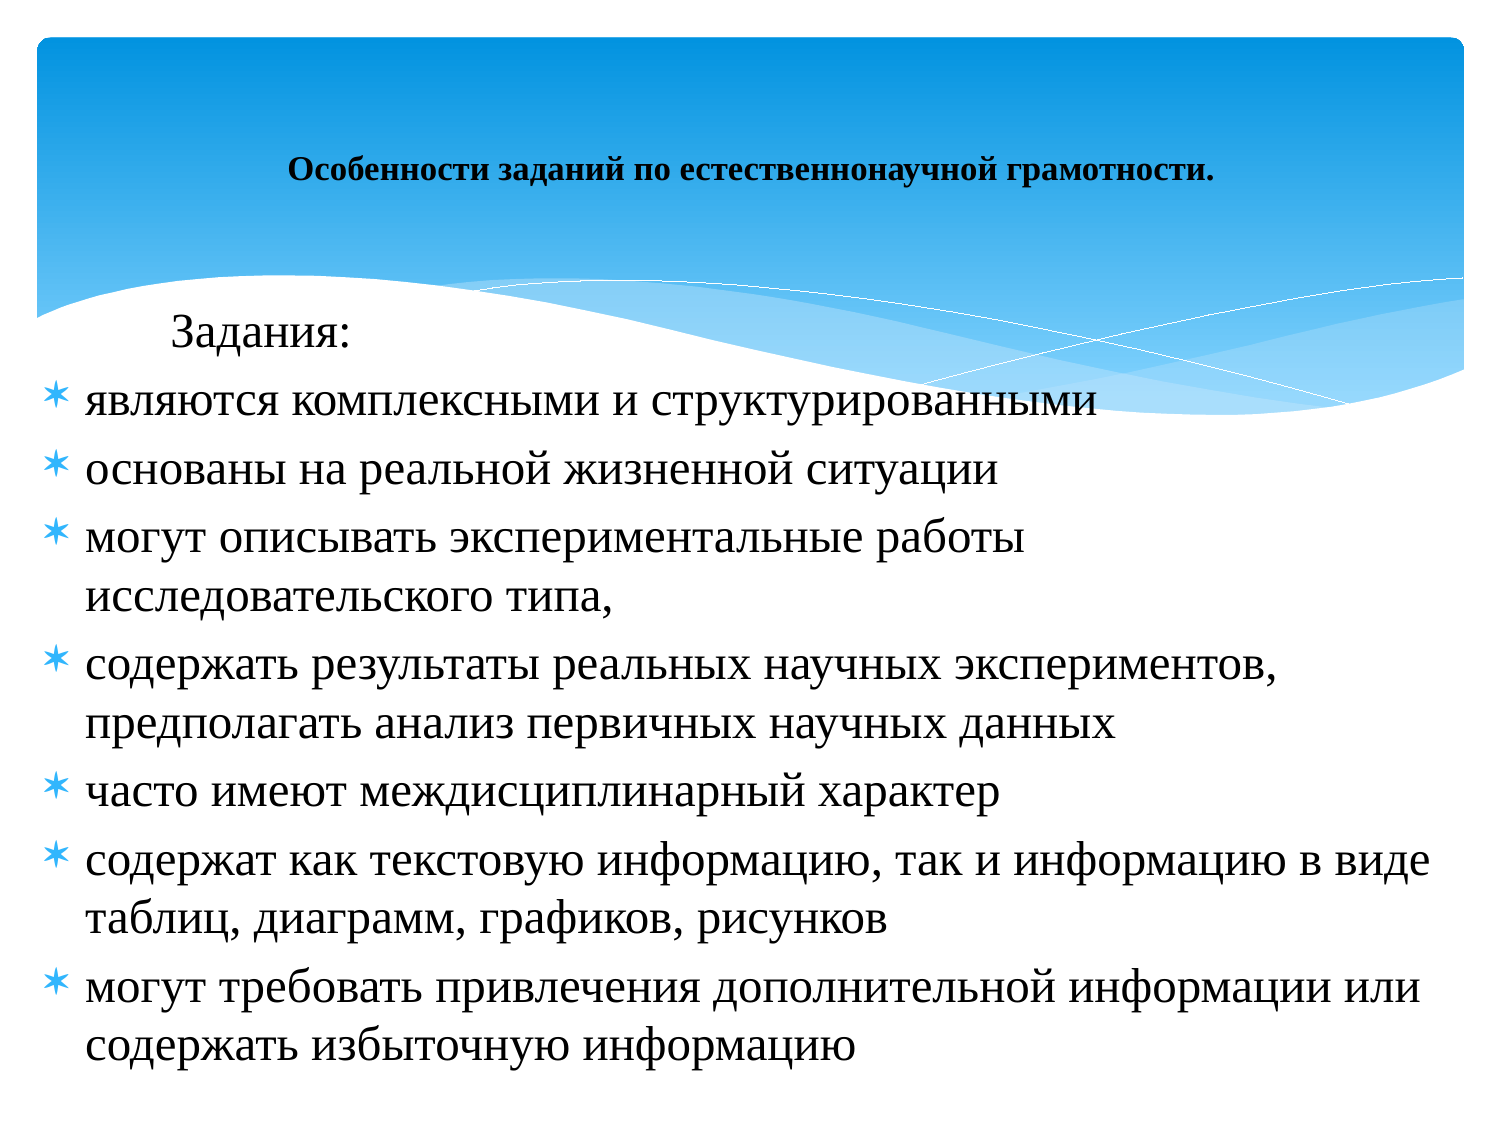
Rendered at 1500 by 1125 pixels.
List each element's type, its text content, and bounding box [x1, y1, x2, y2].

title Особенности заданий по естественнонаучной грамотности. [76, 54, 1427, 279]
list Задания: являются комплексными и структурированными основаны на реальной жизненной ситуации могут описывать экспериментальные работы исследовательского типа, содержать результаты реальных научных экспериментов, предполагать анализ первичных научных данных часто имеют междисциплинарный характер содержат как текстовую информацию, так и информацию в виде таблиц, диаграмм, графиков, рисунков могут требовать привлечения дополнительной информации или содержать избыточную информацию [29, 290, 1459, 1094]
